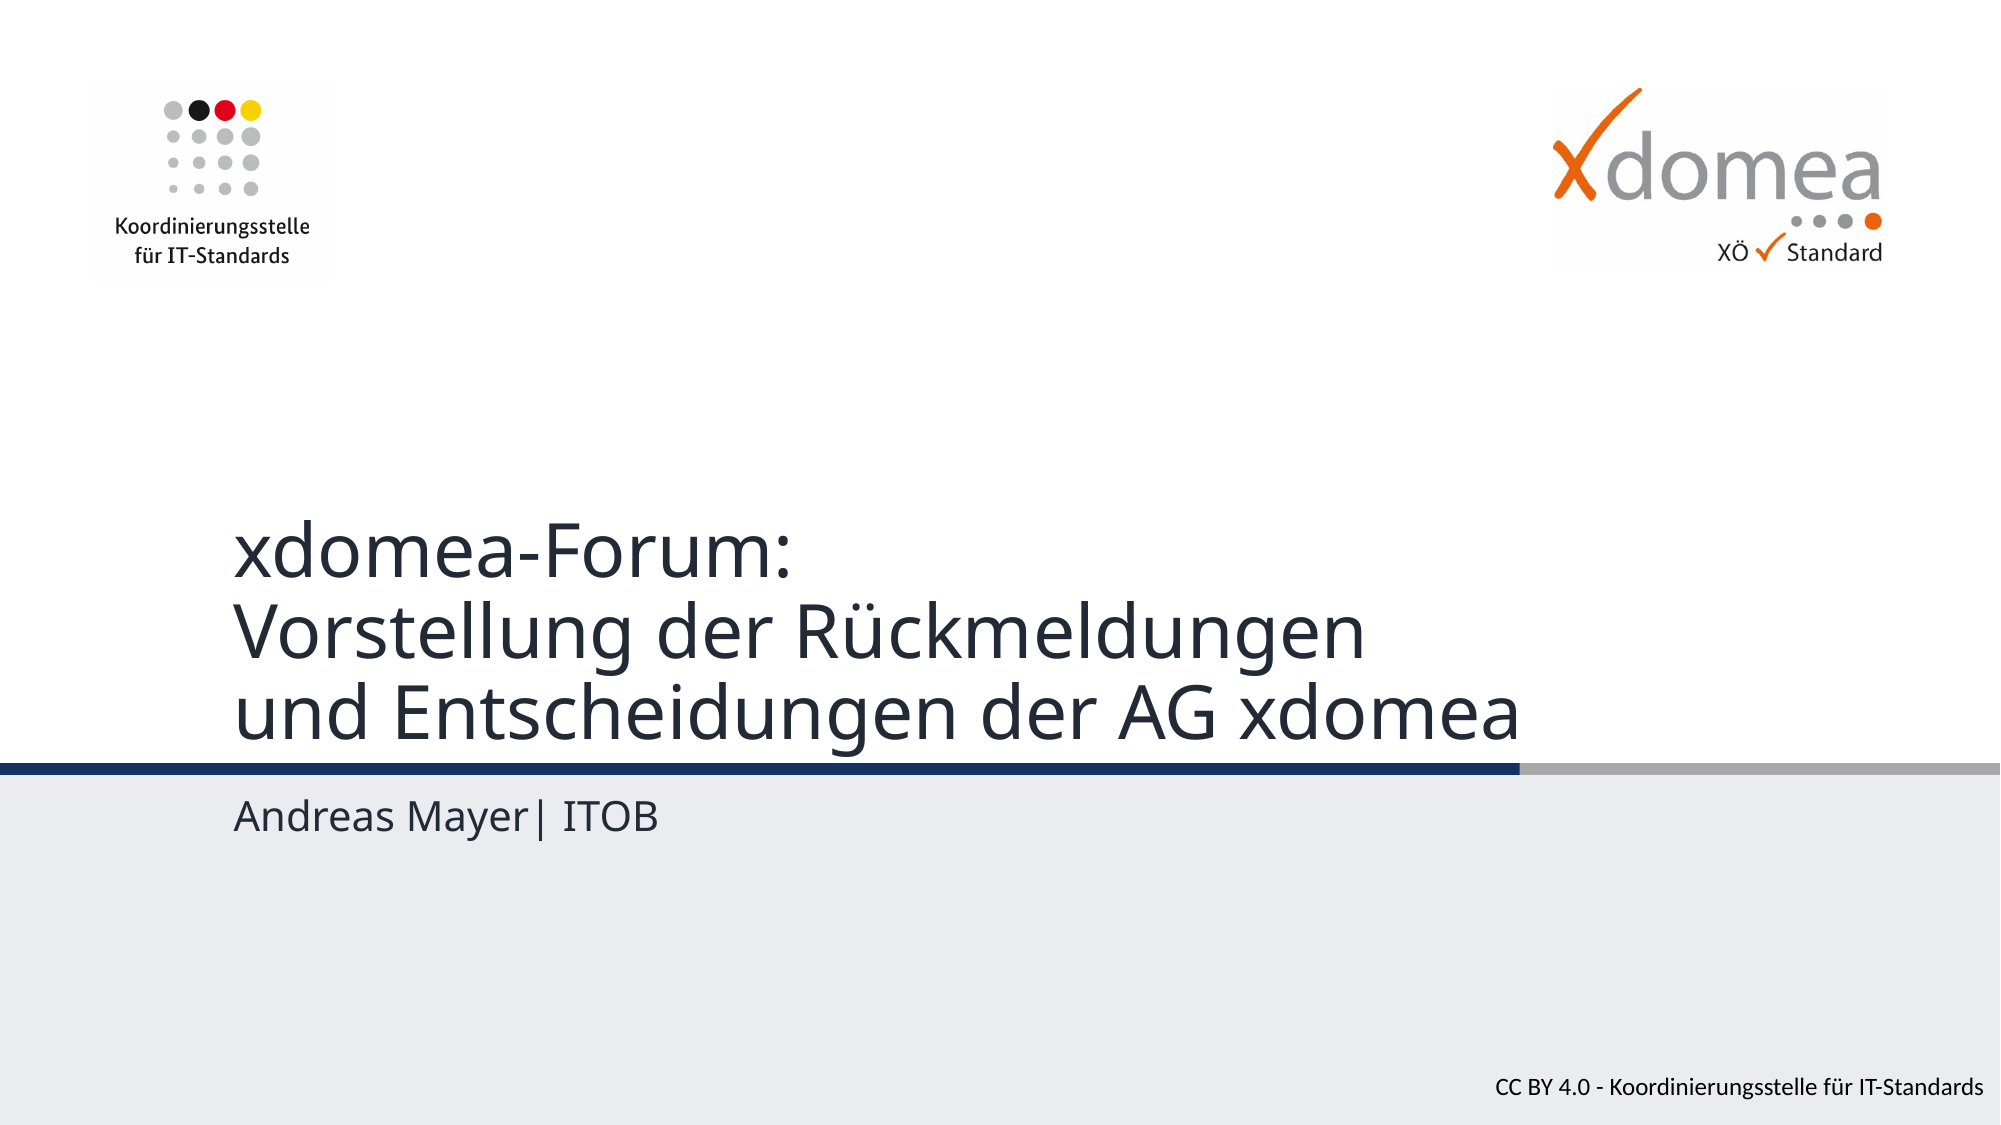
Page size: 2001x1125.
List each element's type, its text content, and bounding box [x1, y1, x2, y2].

text_box CC BY 4.0 - Koordinierungsstelle für IT-Standards [1307, 1062, 2000, 1123]
subtitle Andreas Mayer| ITOB [218, 787, 1719, 1125]
picture [1553, 88, 1885, 267]
picture [95, 79, 330, 284]
title xdomea-Forum: Vorstellung der Rückmeldungen und Entscheidungen der AG xdomea [218, 349, 1913, 764]
